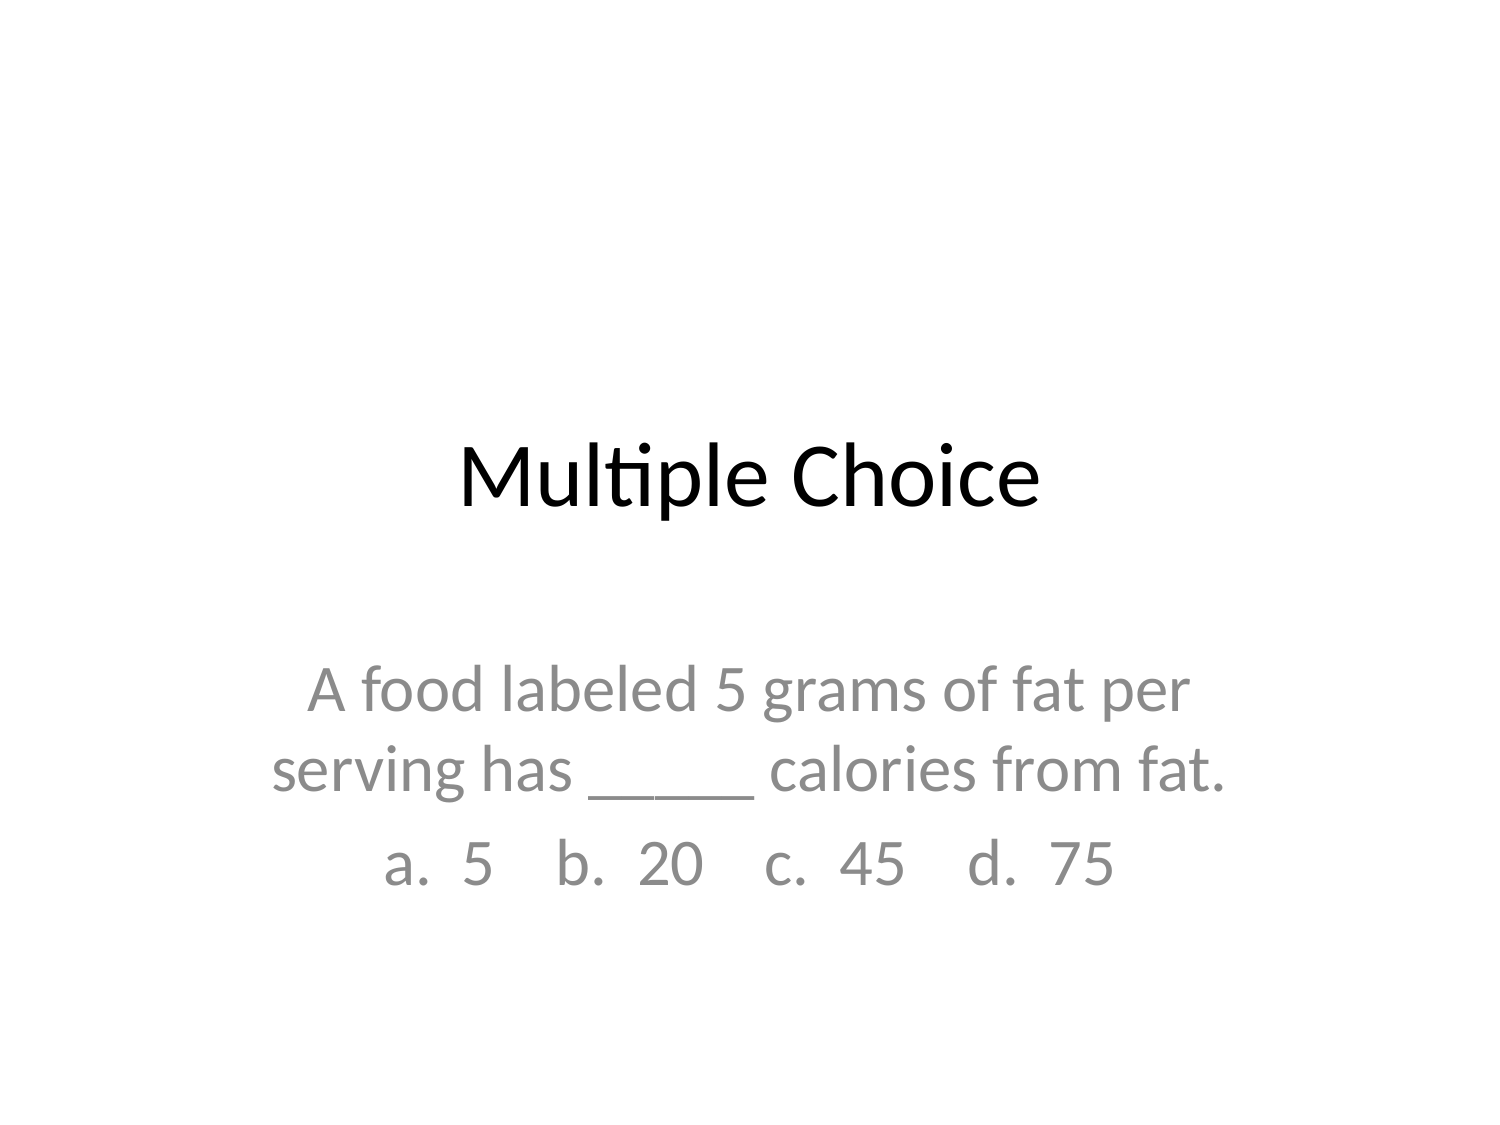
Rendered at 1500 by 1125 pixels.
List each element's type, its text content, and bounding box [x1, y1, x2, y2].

subtitle A food labeled 5 grams of fat per serving has _____ calories from fat. a. 5 b. 20 c. 45 d. 75 [225, 637, 1275, 925]
title Multiple Choice [112, 349, 1388, 591]
